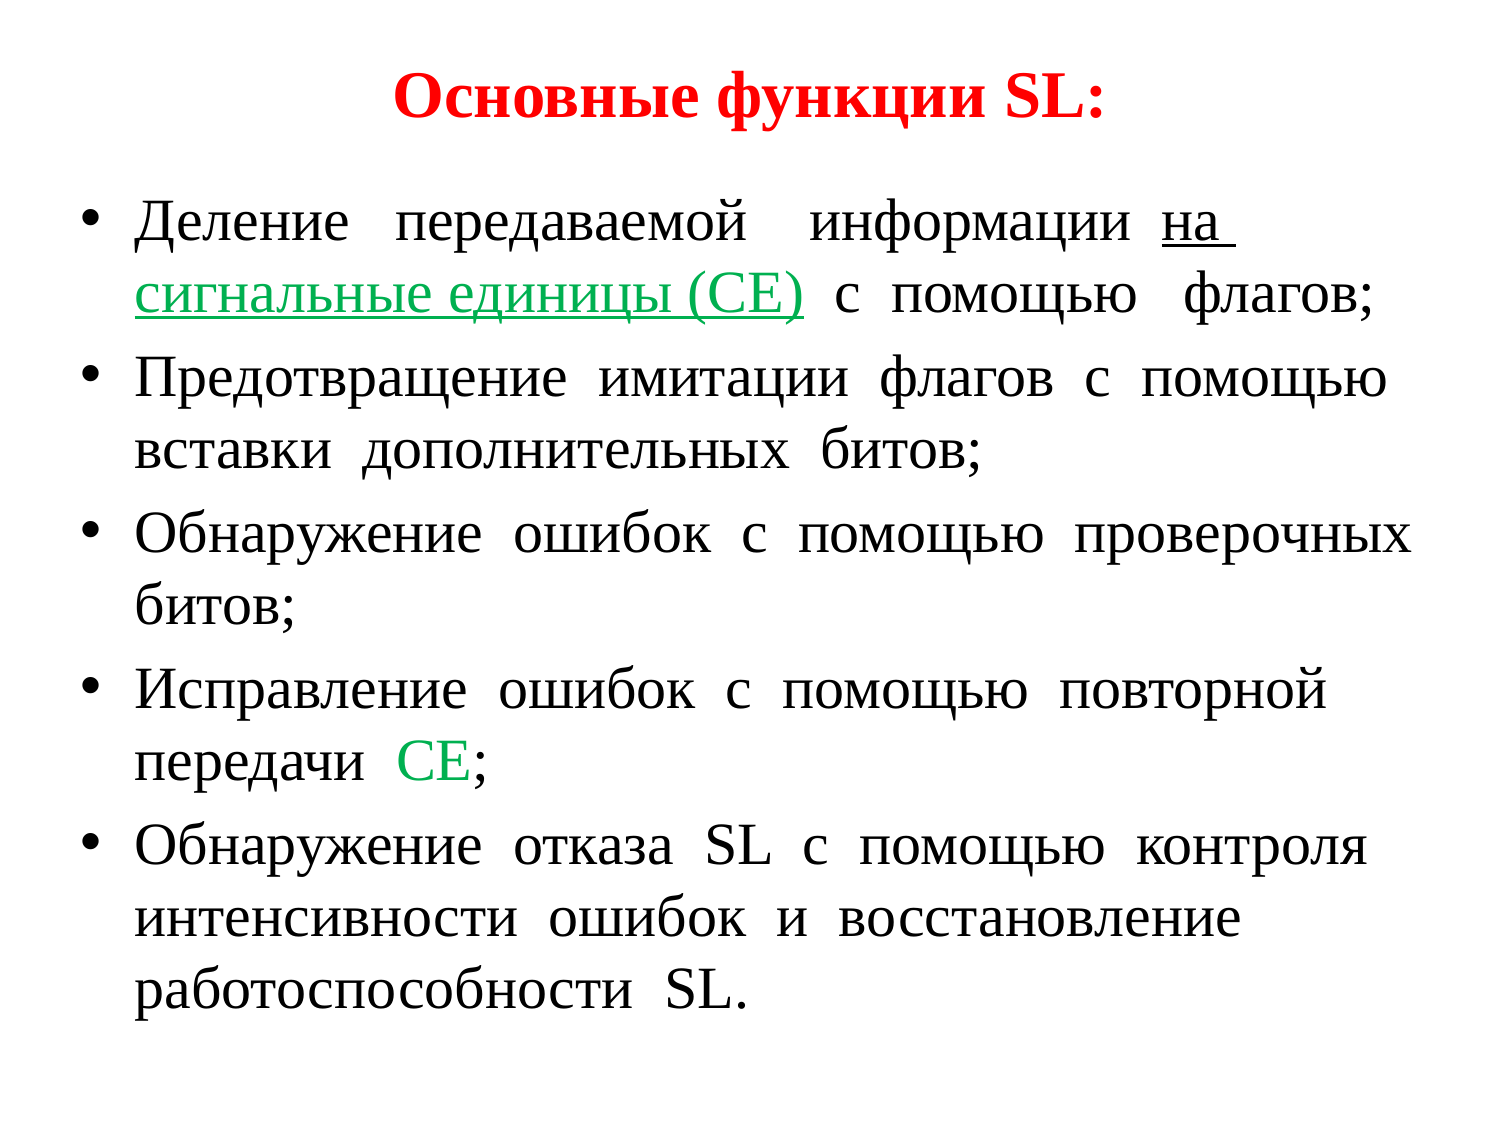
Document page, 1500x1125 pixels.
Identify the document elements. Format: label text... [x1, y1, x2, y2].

list Деление передаваемой информации на сигнальные единицы (СЕ) с помощью флагов; Предотвращение имитации флагов с помощью вставки дополнительных битов; Обнаружение ошибок с помощью проверочных битов; Исправление ошибок с помощью повторной передачи СЕ; Обнаружение отказа SL с помощью контроля интенсивности ошибок и восстановление работоспособности SL. [64, 172, 1471, 1035]
title Основные функции SL: [75, 45, 1425, 138]
